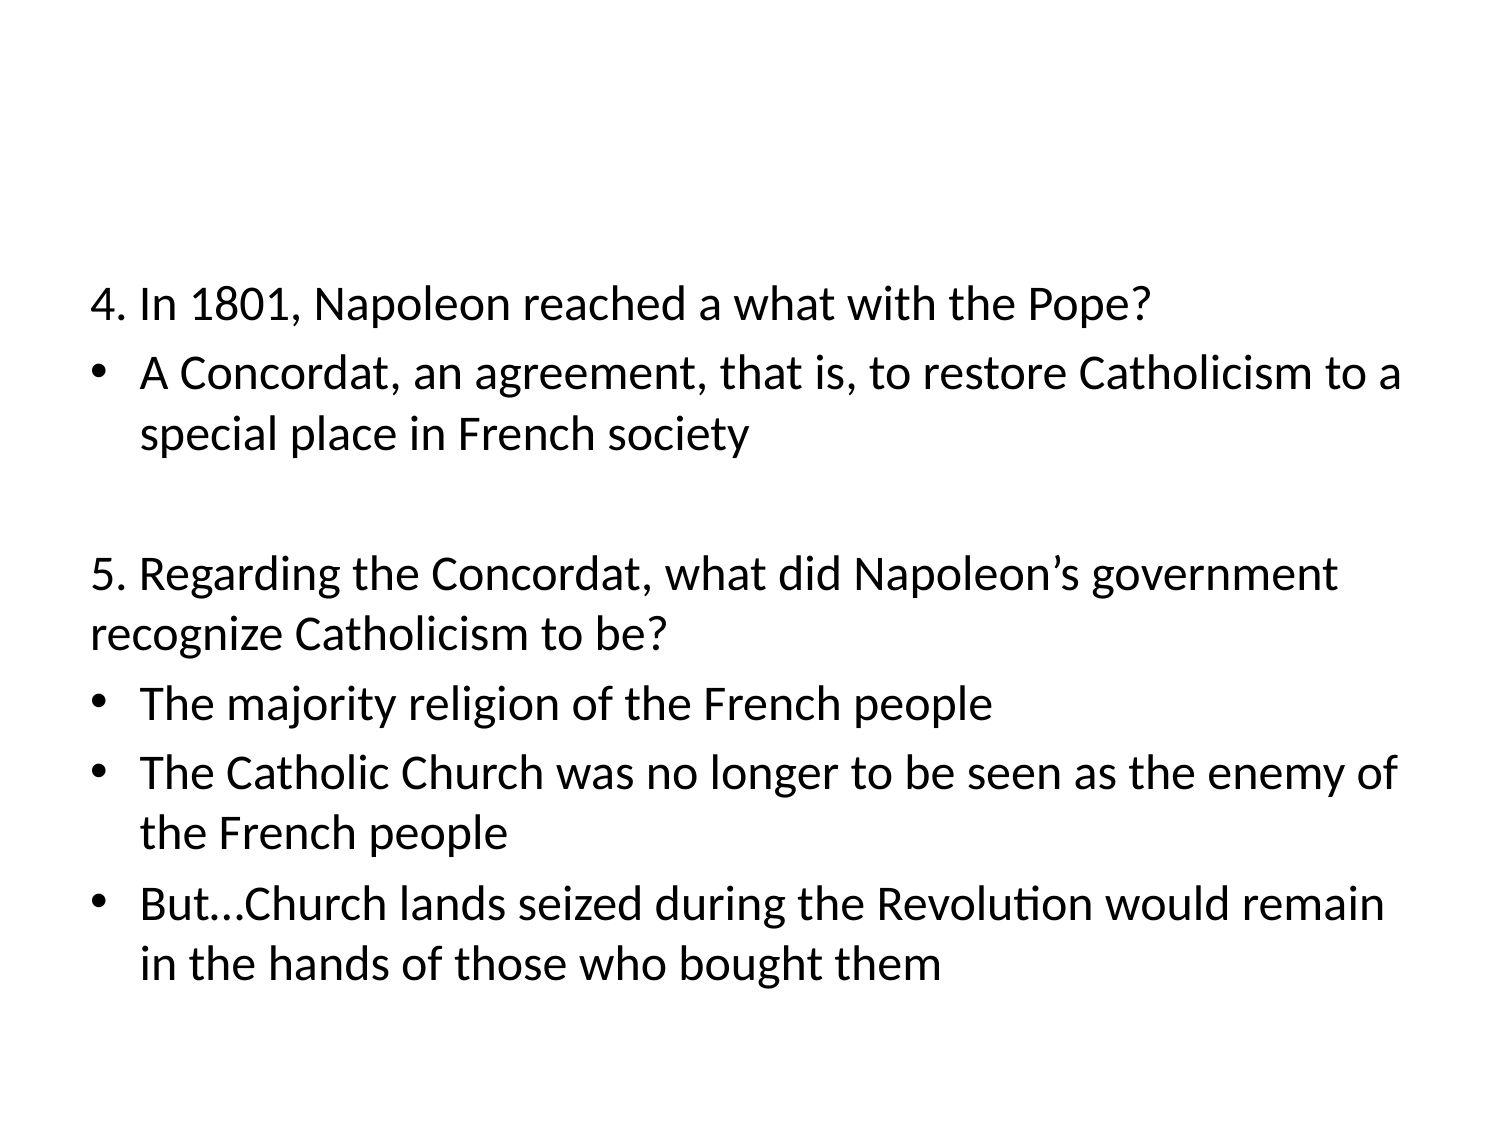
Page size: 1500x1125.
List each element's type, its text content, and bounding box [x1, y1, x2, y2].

list 4. In 1801, Napoleon reached a what with the Pope? A Concordat, an agreement, that is, to restore Catholicism to a special place in French society 5. Regarding the Concordat, what did Napoleon’s government recognize Catholicism to be? The majority religion of the French people The Catholic Church was no longer to be seen as the enemy of the French people But…Church lands seized during the Revolution would remain in the hands of those who bought them [75, 262, 1425, 1005]
